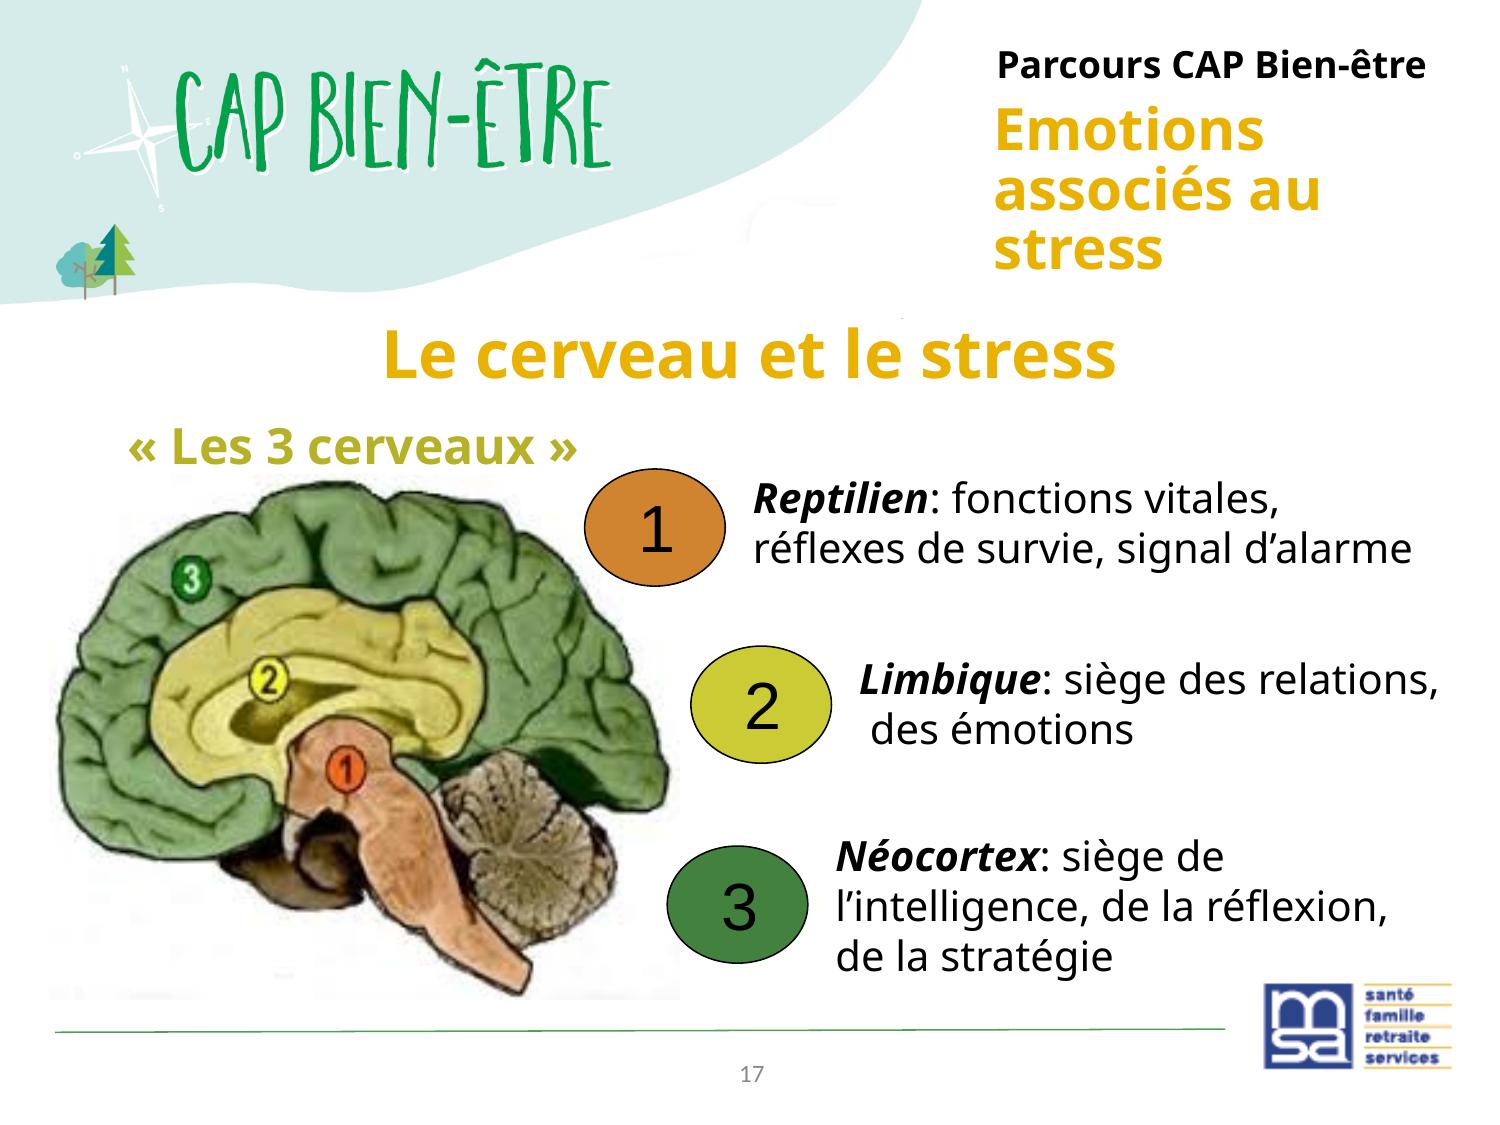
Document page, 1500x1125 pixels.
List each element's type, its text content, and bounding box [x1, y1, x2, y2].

text_box Limbique: siège des relations, des émotions [844, 645, 1460, 822]
text_box Reptilien: fonctions vitales, réflexes de survie, signal d’alarme [738, 463, 1500, 587]
text_box 3 [684, 846, 808, 964]
text_box 1 [629, 468, 726, 581]
picture [48, 474, 680, 1001]
text_box Néocortex: siège de l’intelligence, de la réflexion, de la stratégie [820, 822, 1461, 1078]
text_box Emotions associés au stress [945, 117, 1412, 268]
picture [0, 0, 941, 320]
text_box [54, 1028, 1226, 1033]
text_box Le cerveau et le stress [88, 314, 1412, 402]
text_box « Les 3 cerveaux » [41, 407, 666, 492]
text_box 2 [690, 646, 832, 764]
picture [1250, 929, 1476, 1125]
text_box 17 [54, 1042, 1245, 1103]
text_box Parcours CAP Bien-être [968, 34, 1455, 94]
